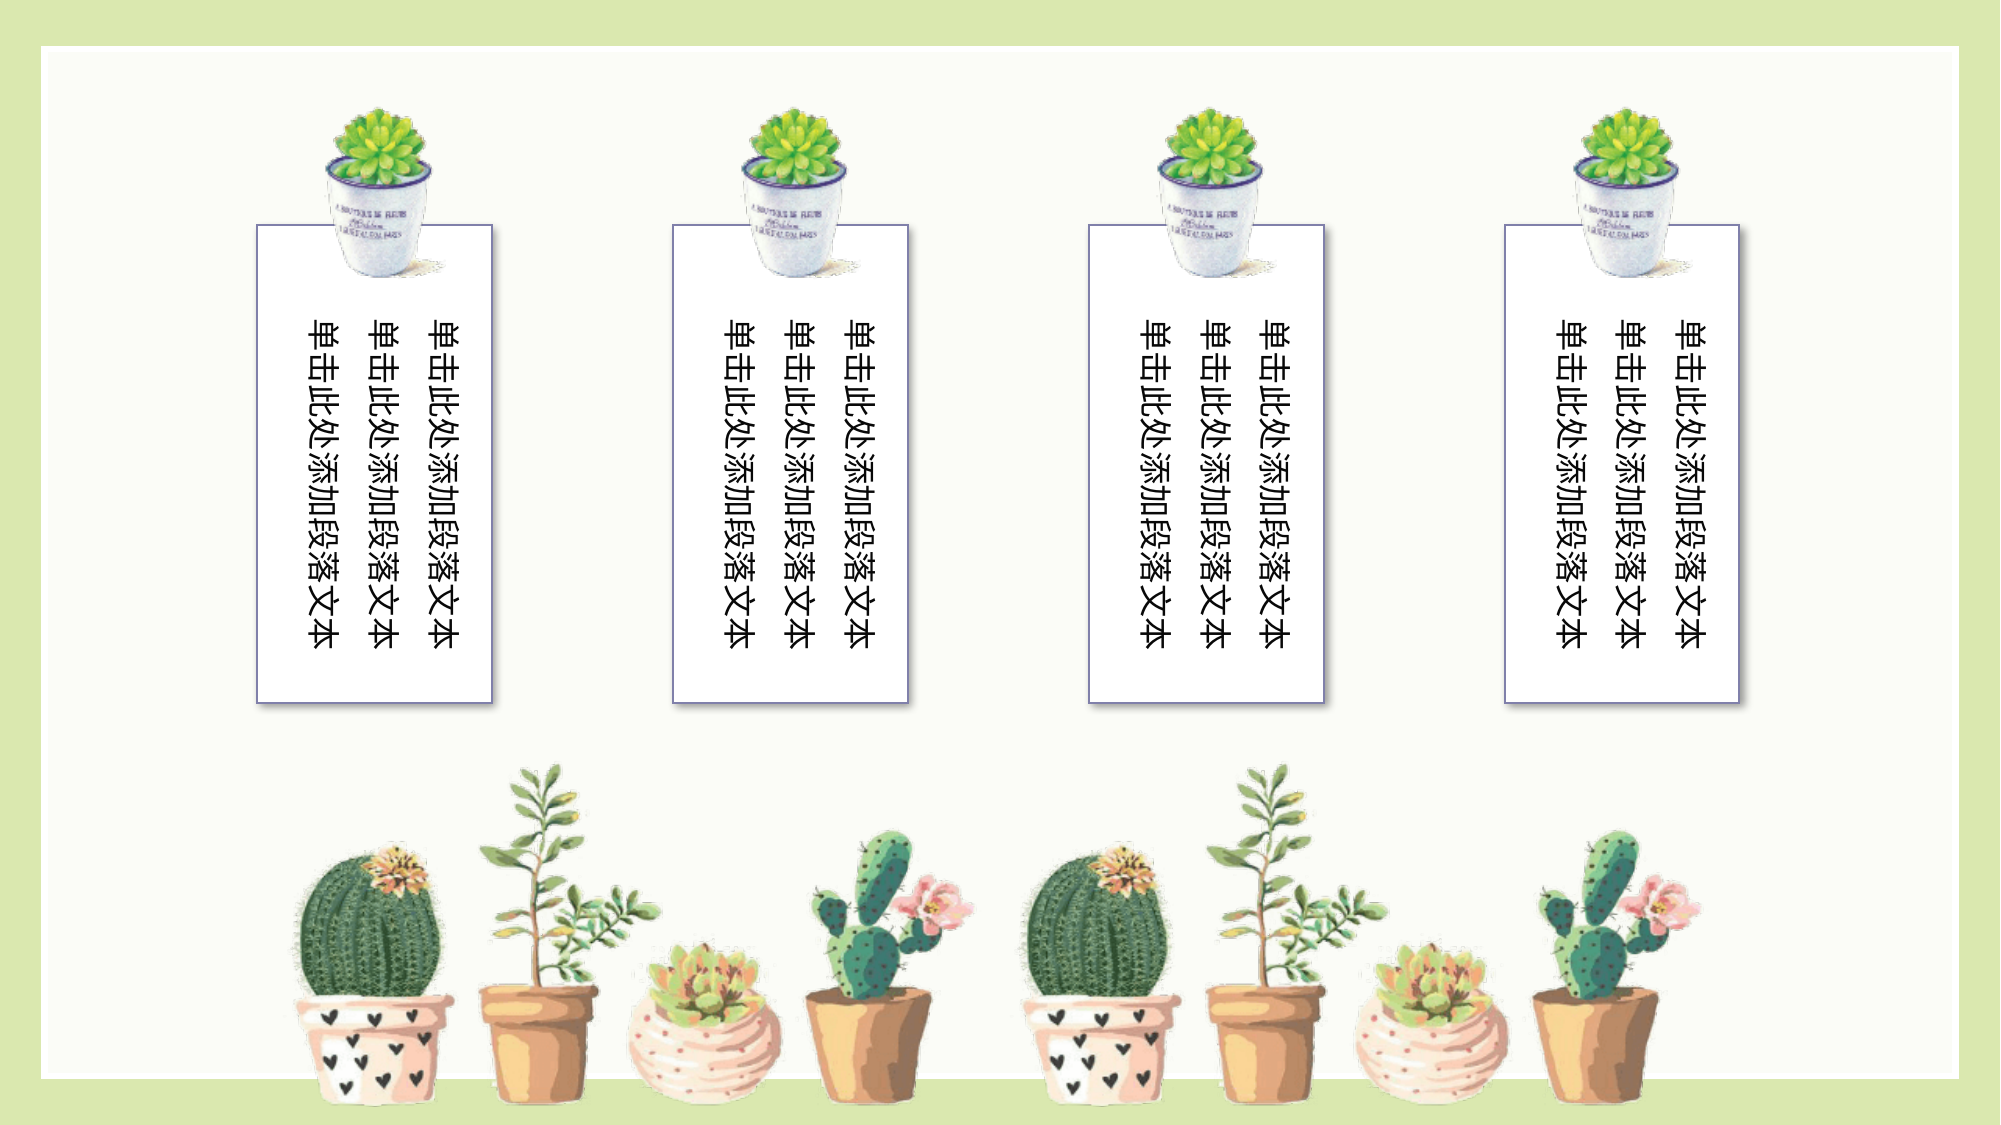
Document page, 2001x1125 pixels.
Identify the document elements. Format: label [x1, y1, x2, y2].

text_box [1088, 98, 1324, 704]
text_box [672, 98, 908, 704]
text_box [1504, 98, 1740, 704]
text_box [256, 98, 492, 704]
text_box [263, 683, 1721, 1125]
